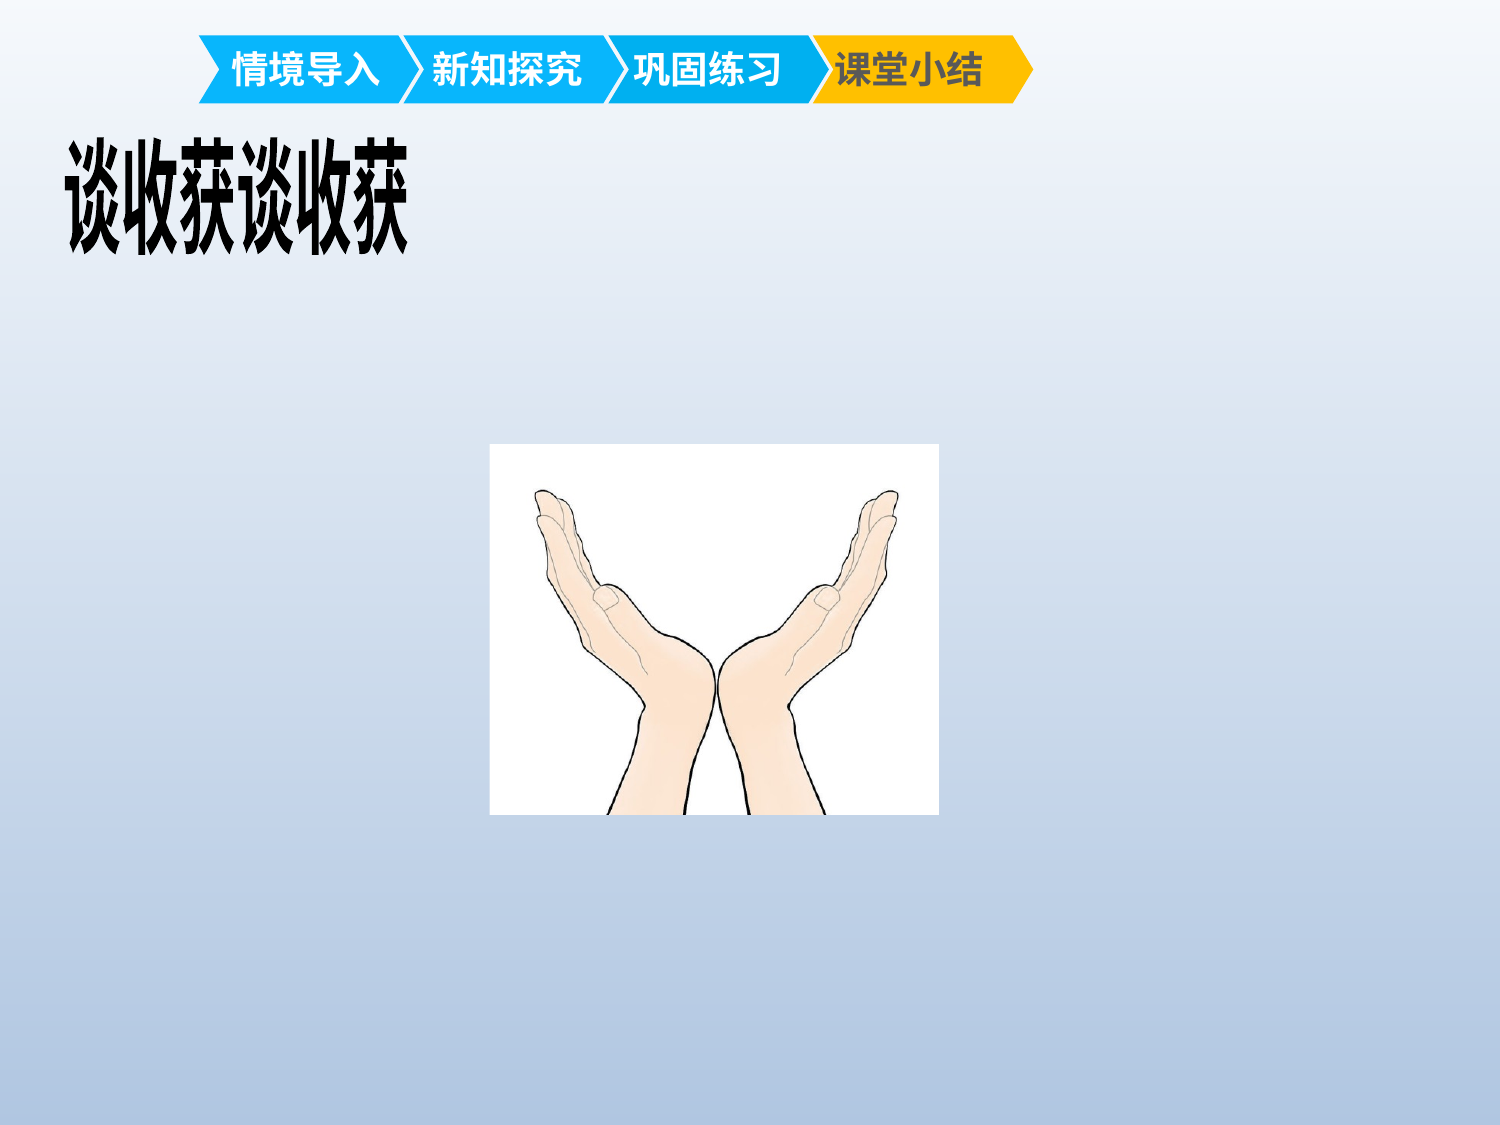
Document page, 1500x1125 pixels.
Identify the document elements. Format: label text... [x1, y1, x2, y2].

text_box [608, 35, 811, 104]
picture [489, 444, 940, 815]
text_box [812, 35, 1034, 104]
text_box 新知探究 [400, 38, 598, 99]
text_box 巩固练习 [601, 38, 799, 99]
text_box [198, 35, 402, 104]
text_box 情境导入 [199, 38, 397, 99]
text_box [403, 35, 606, 104]
text_box 课堂小结 [802, 38, 1000, 99]
